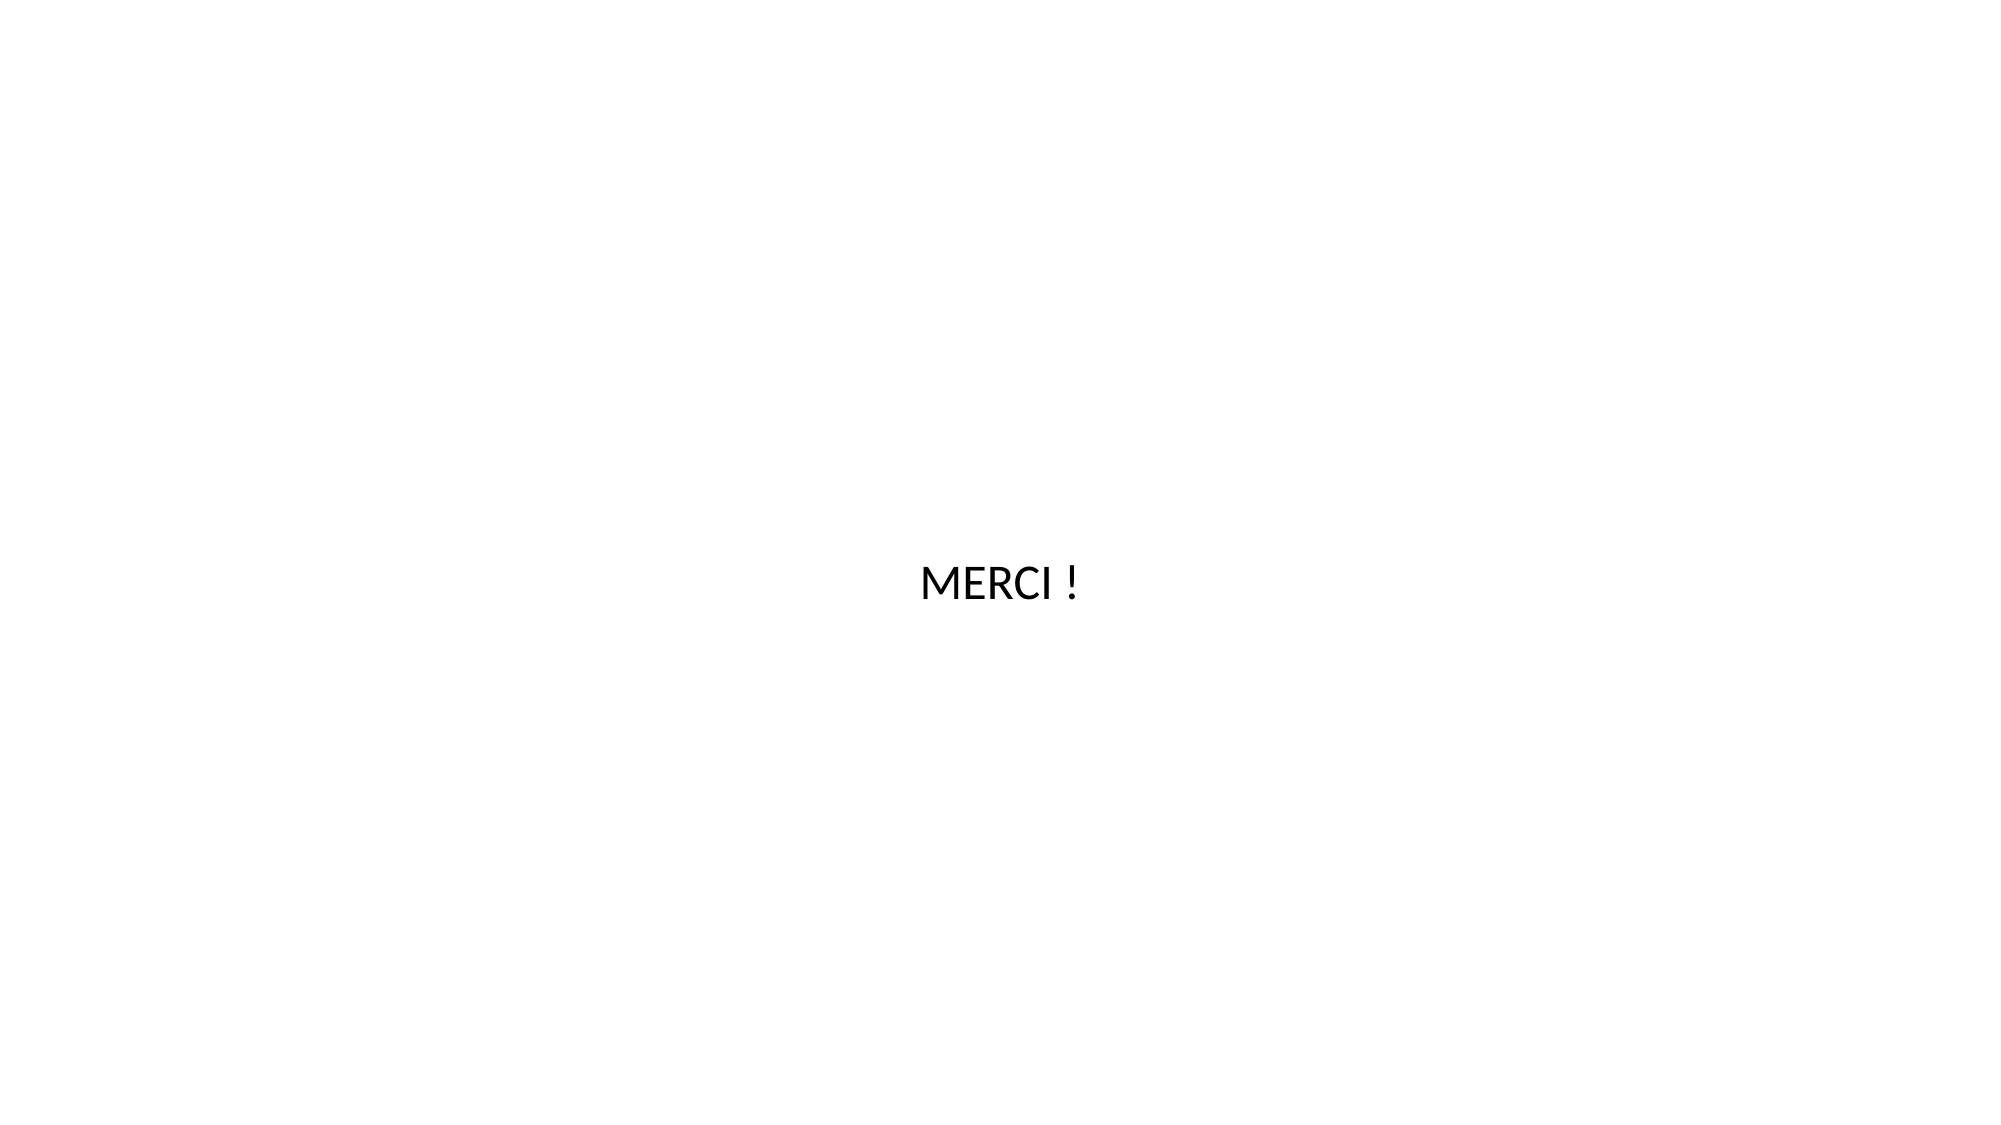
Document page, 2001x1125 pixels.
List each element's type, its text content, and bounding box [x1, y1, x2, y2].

list MERCI ! [137, 299, 1863, 1014]
